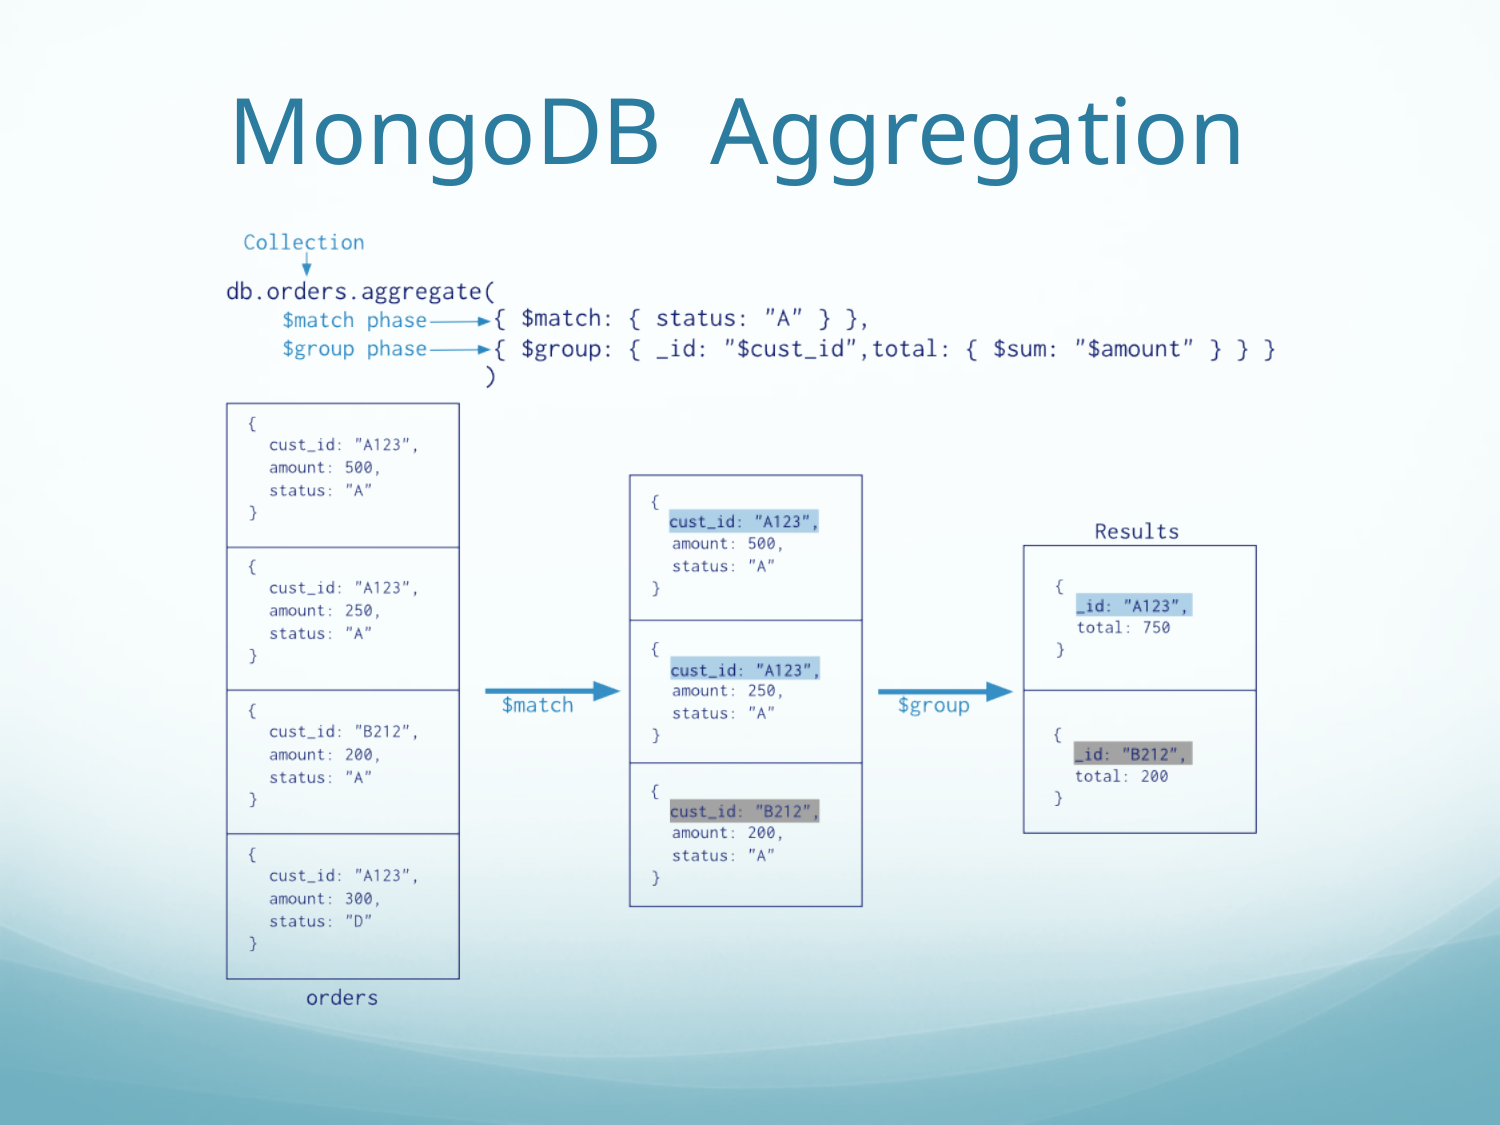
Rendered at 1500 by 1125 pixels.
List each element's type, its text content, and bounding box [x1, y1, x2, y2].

title MongoDB Aggregation [90, 17, 1410, 183]
picture [212, 225, 1280, 1021]
